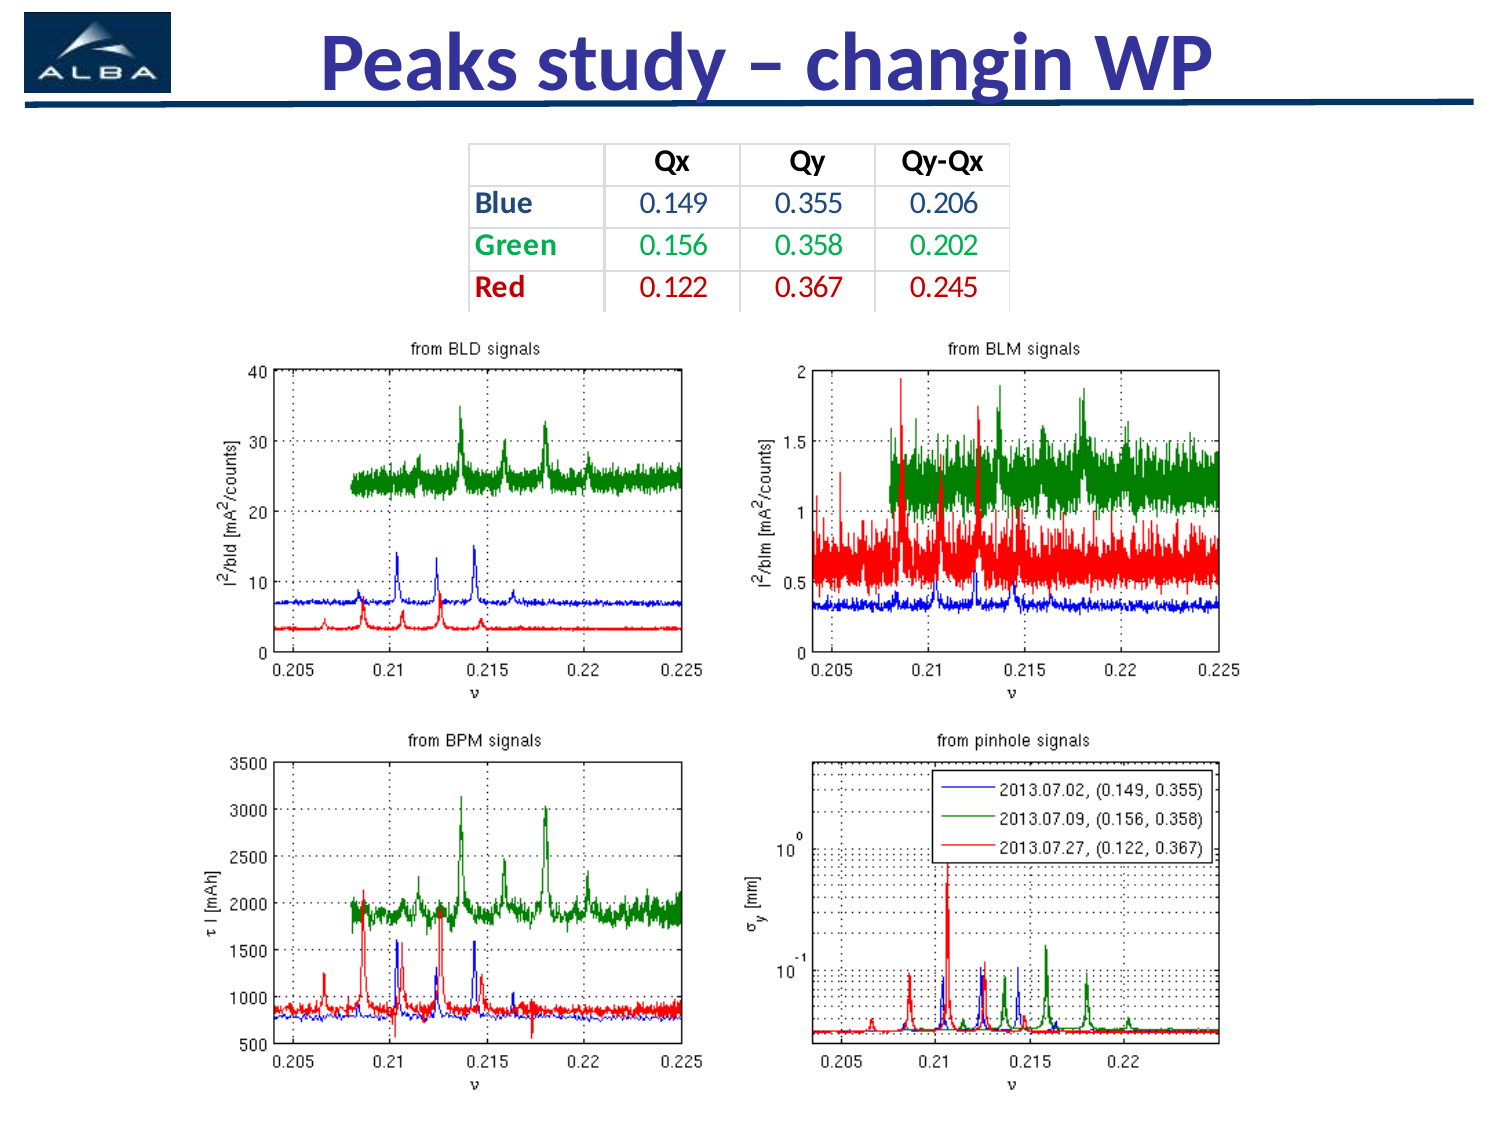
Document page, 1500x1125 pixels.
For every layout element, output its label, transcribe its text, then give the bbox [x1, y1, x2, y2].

picture [468, 142, 1012, 315]
picture [165, 334, 1265, 1111]
text_box Peaks study – changin WP [305, 0, 1249, 115]
picture [24, 12, 171, 93]
